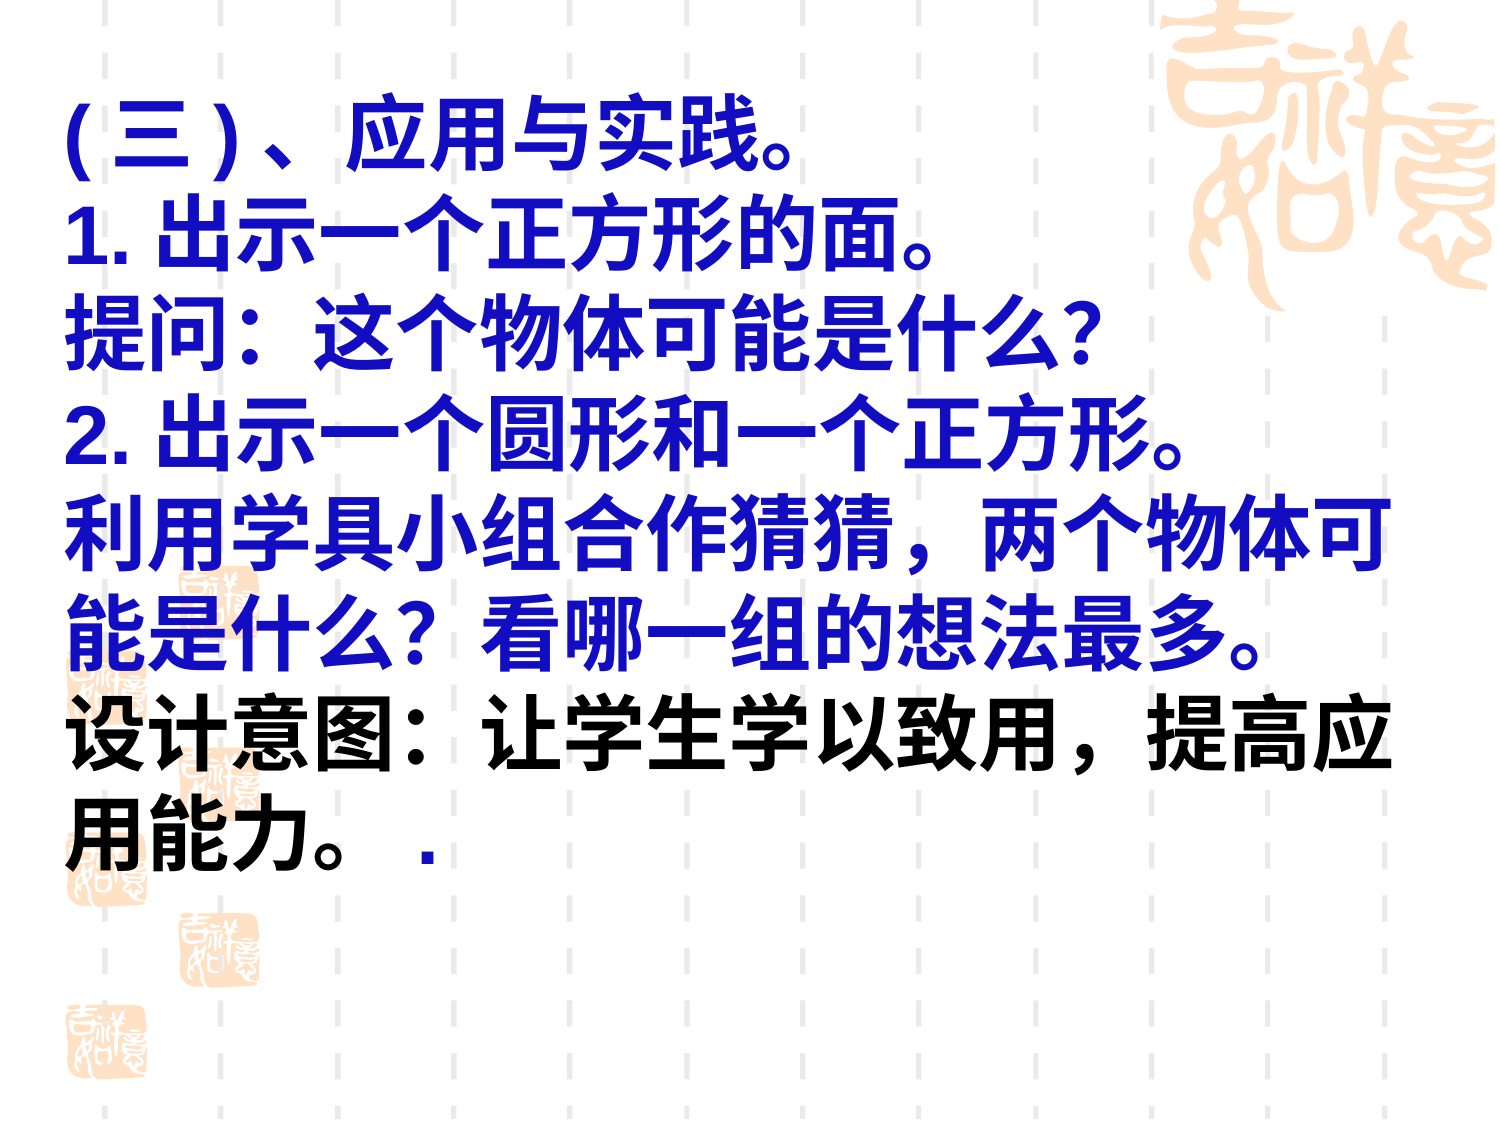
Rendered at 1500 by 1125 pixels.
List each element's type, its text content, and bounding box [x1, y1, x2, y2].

text_box (三)、应用与实践。 1.出示一个正方形的面。 提问：这个物体可能是什么？ 2.出示一个圆形和一个正方形。 利用学具小组合作猜猜，两个物体可能是什么？看哪一组的想法最多。 设计意图：让学生学以致用，提高应用能力。. [48, 73, 1451, 889]
